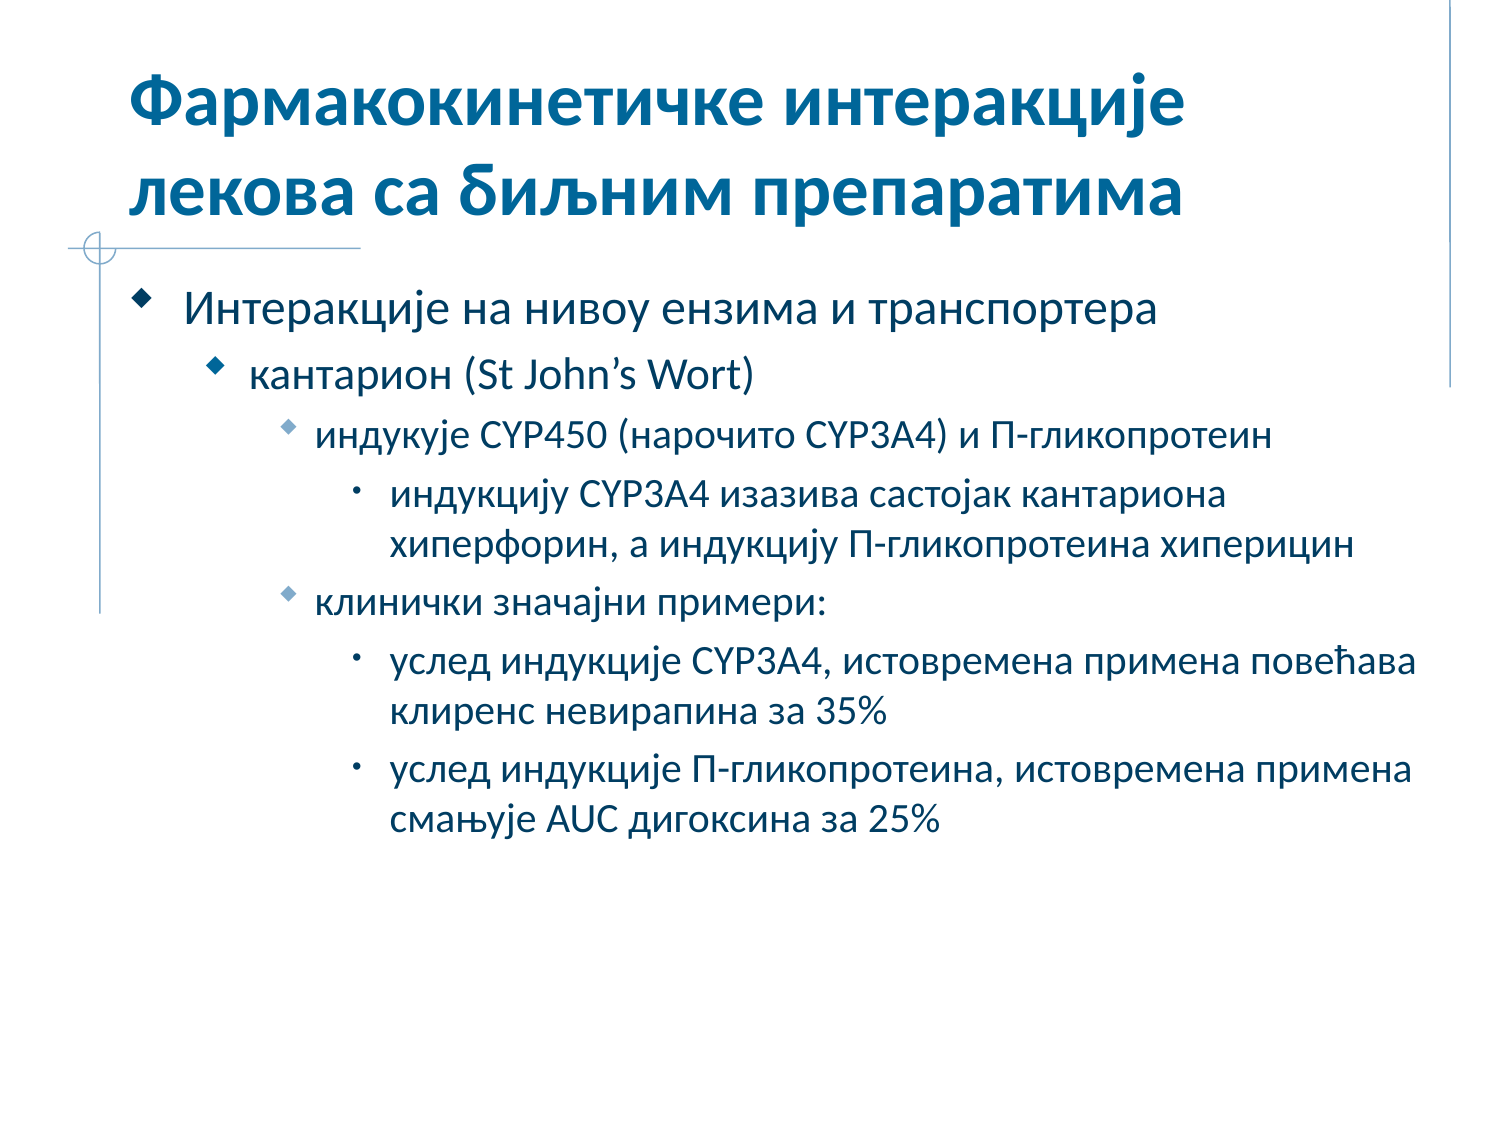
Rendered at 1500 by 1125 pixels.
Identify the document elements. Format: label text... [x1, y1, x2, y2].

title Фармакокинетичке интеракције лекова са биљним препаратима [113, 49, 1436, 238]
list Интеракције на нивоу ензима и транспортера кантарион (St John’s Wort) индукује CYP450 (нарочито CYP3A4) и П-гликопротеин индукцију CYP3A4 изазива састојак кантариона хиперфорин, а индукцију П-гликопротеина хиперицин клинички значајни примери: услед индукције CYP3A4, истовремена примена повећава клиренс невирапина за 35% услед индукције П-гликопротеина, истовремена примена смањује AUC дигоксина за 25% [111, 266, 1436, 1024]
